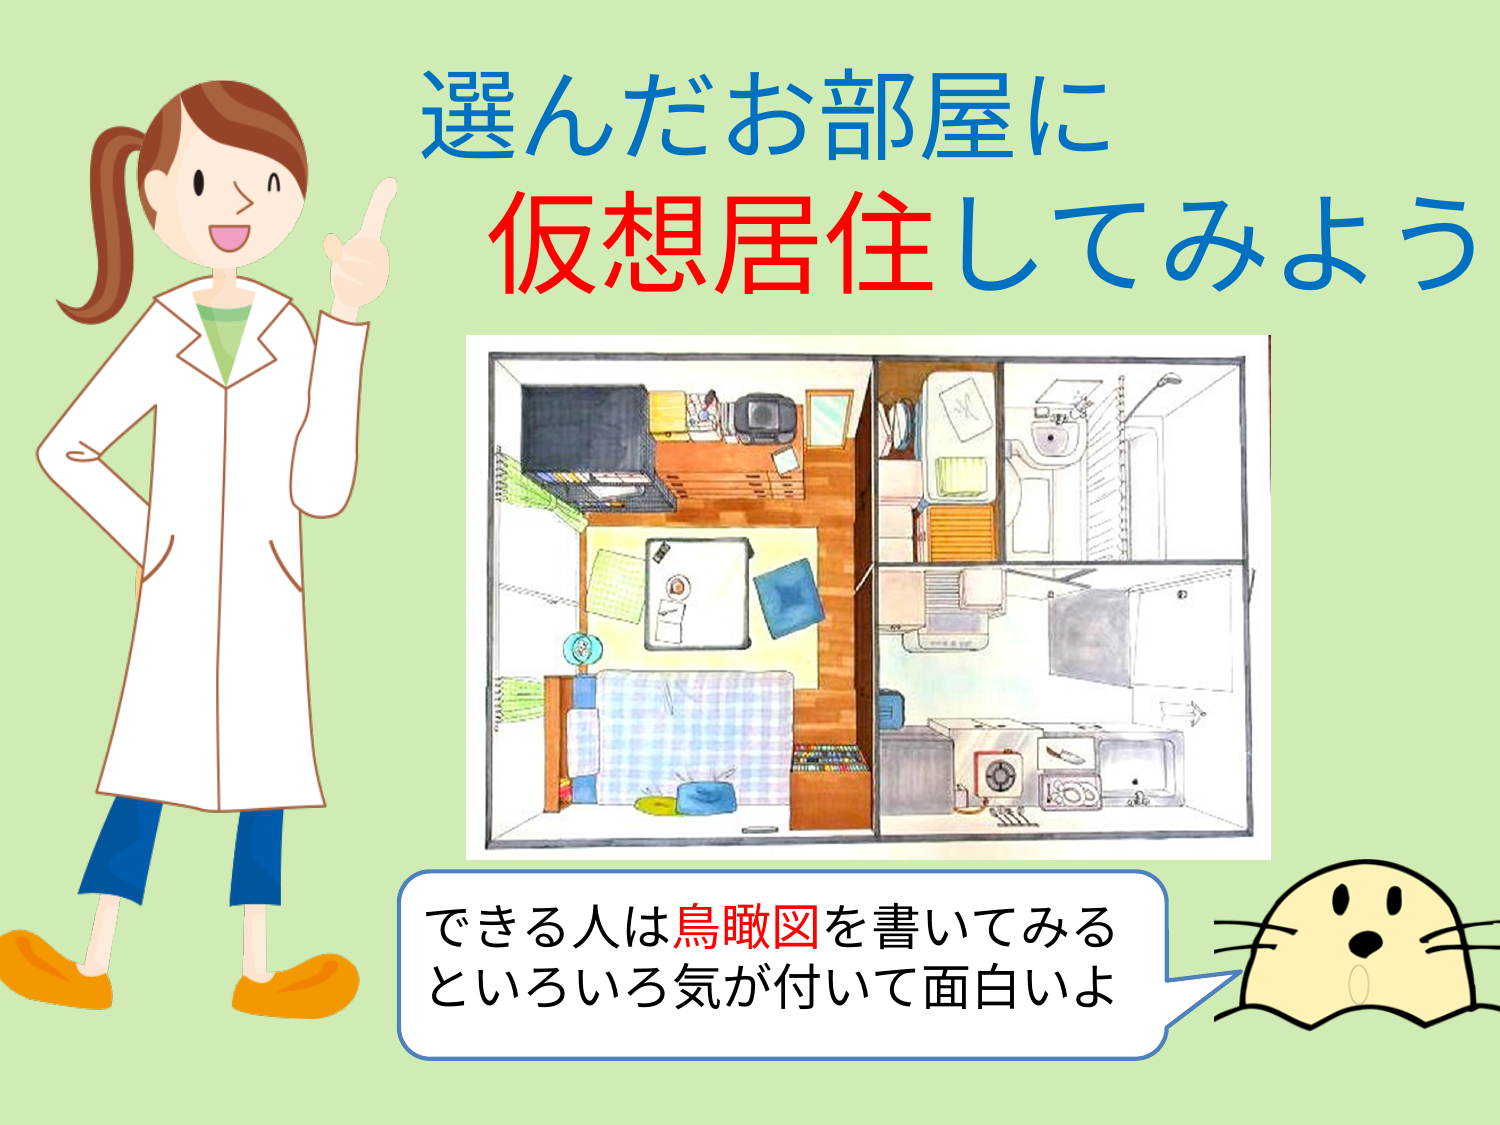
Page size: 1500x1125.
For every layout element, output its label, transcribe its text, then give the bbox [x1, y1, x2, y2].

text_box できる人は鳥瞰図を書いてみるといろいろ気が付いて面白いよ [404, 869, 1209, 1061]
subtitle 仮想居住してみよう [466, 165, 1500, 331]
picture [466, 335, 1500, 1036]
title 選んだお部屋に [403, 14, 1491, 211]
picture [0, 65, 408, 1042]
